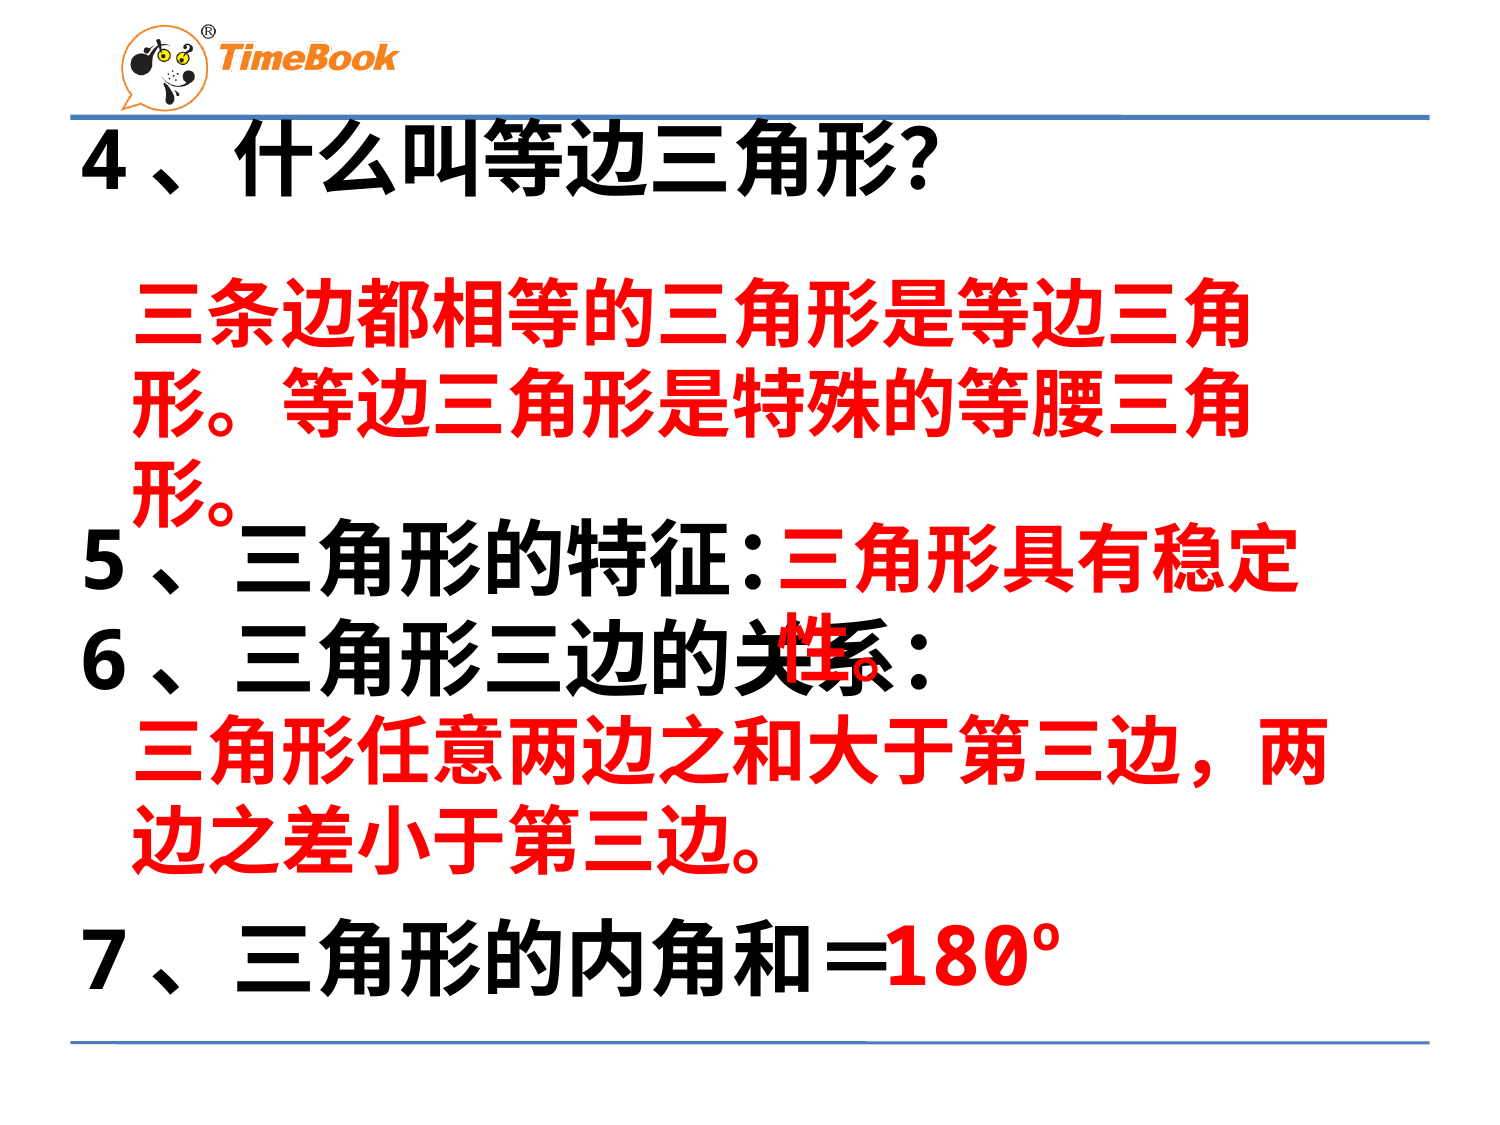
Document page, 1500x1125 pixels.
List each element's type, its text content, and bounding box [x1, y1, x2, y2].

text_box 4、什么叫等边三角形？ 5、三角形的特征： 6、三角形三边的关系： 7、三角形的内角和＝ [64, 99, 1294, 1014]
text_box 三条边都相等的三角形是等边三角形。等边三角形是特殊的等腰三角形。 [117, 259, 1393, 544]
text_box 三角形具有稳定性。 [761, 503, 1408, 699]
text_box 180o [867, 895, 1102, 1010]
text_box 三角形任意两边之和大于第三边，两边之差小于第三边。 [117, 696, 1372, 892]
picture [118, 22, 408, 99]
